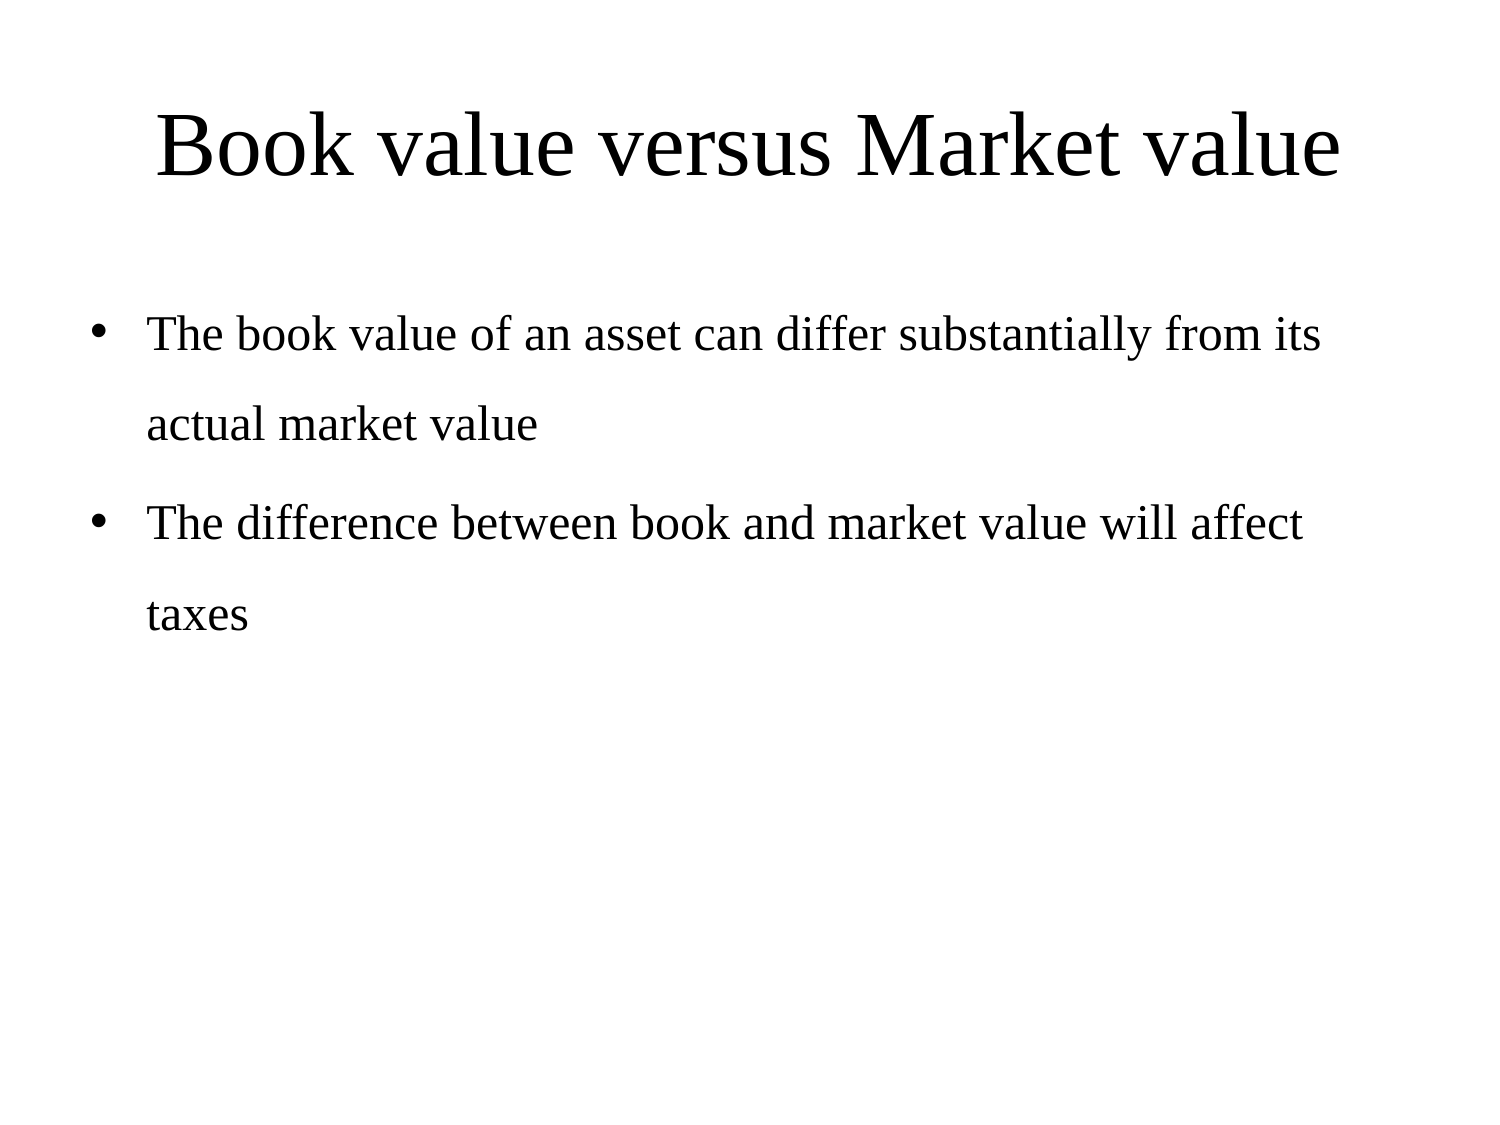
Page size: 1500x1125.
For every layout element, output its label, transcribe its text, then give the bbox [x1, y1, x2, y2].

title Book value versus Market value [75, 45, 1425, 233]
list The book value of an asset can differ substantially from its actual market value The difference between book and market value will affect taxes [75, 262, 1425, 1005]
